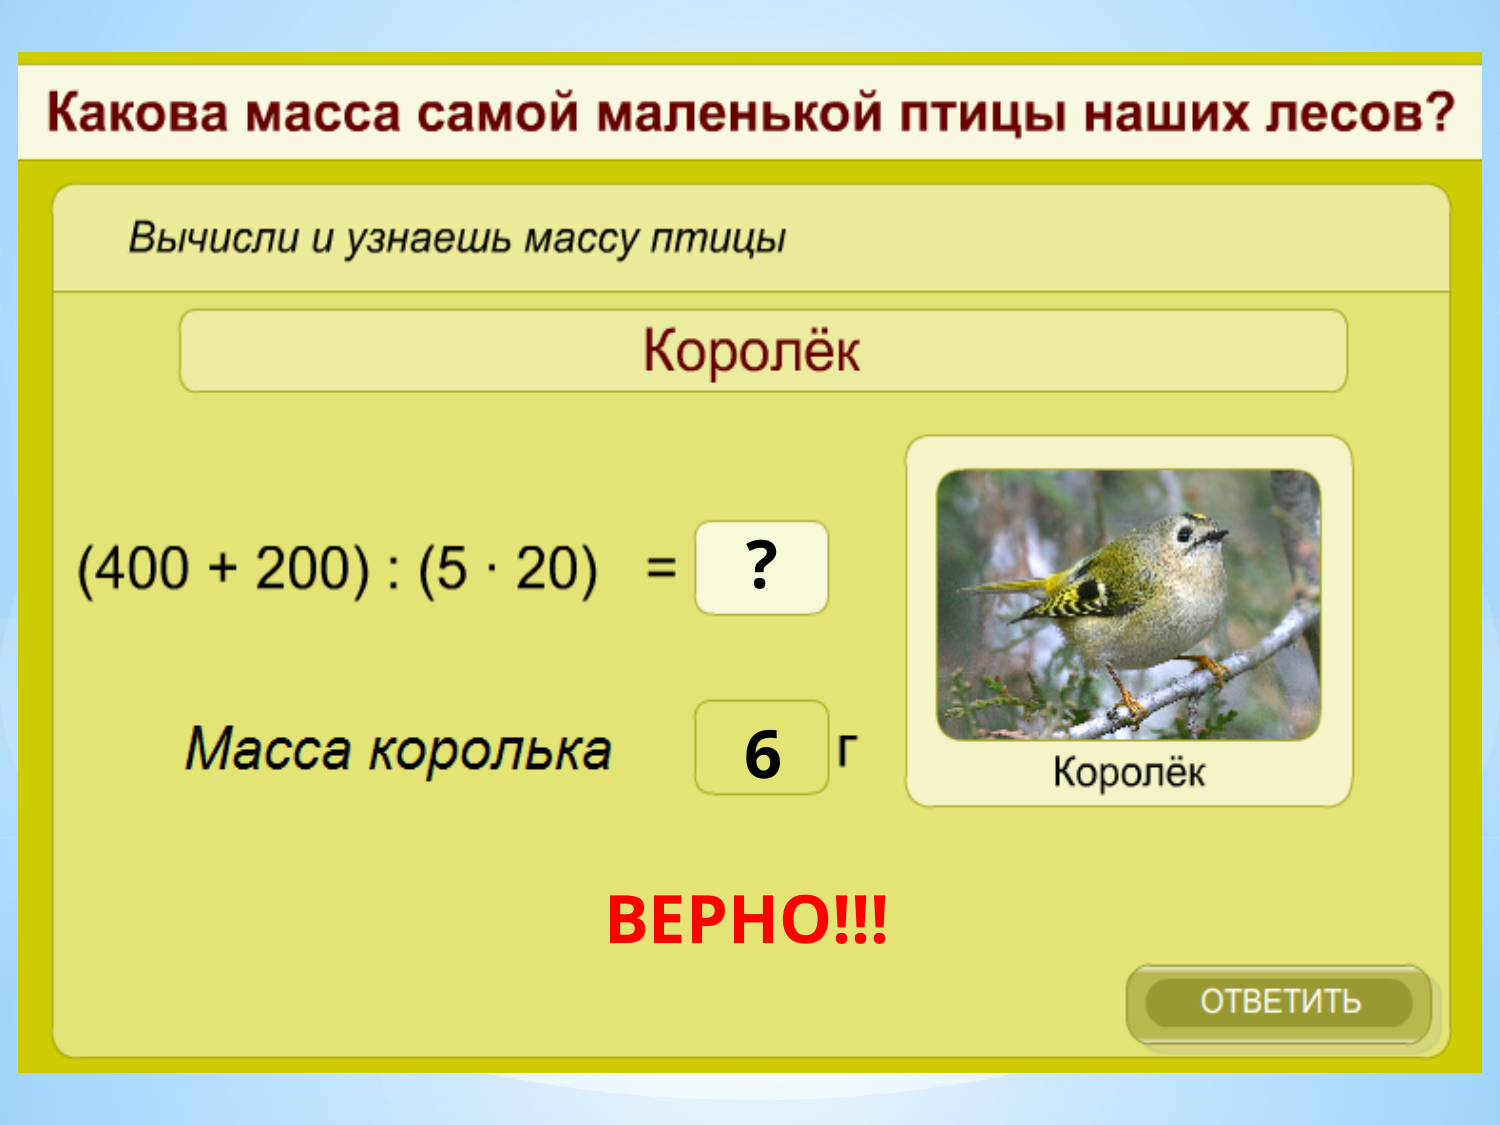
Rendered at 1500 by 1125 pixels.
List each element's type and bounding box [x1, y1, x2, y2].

picture [18, 52, 1482, 1073]
